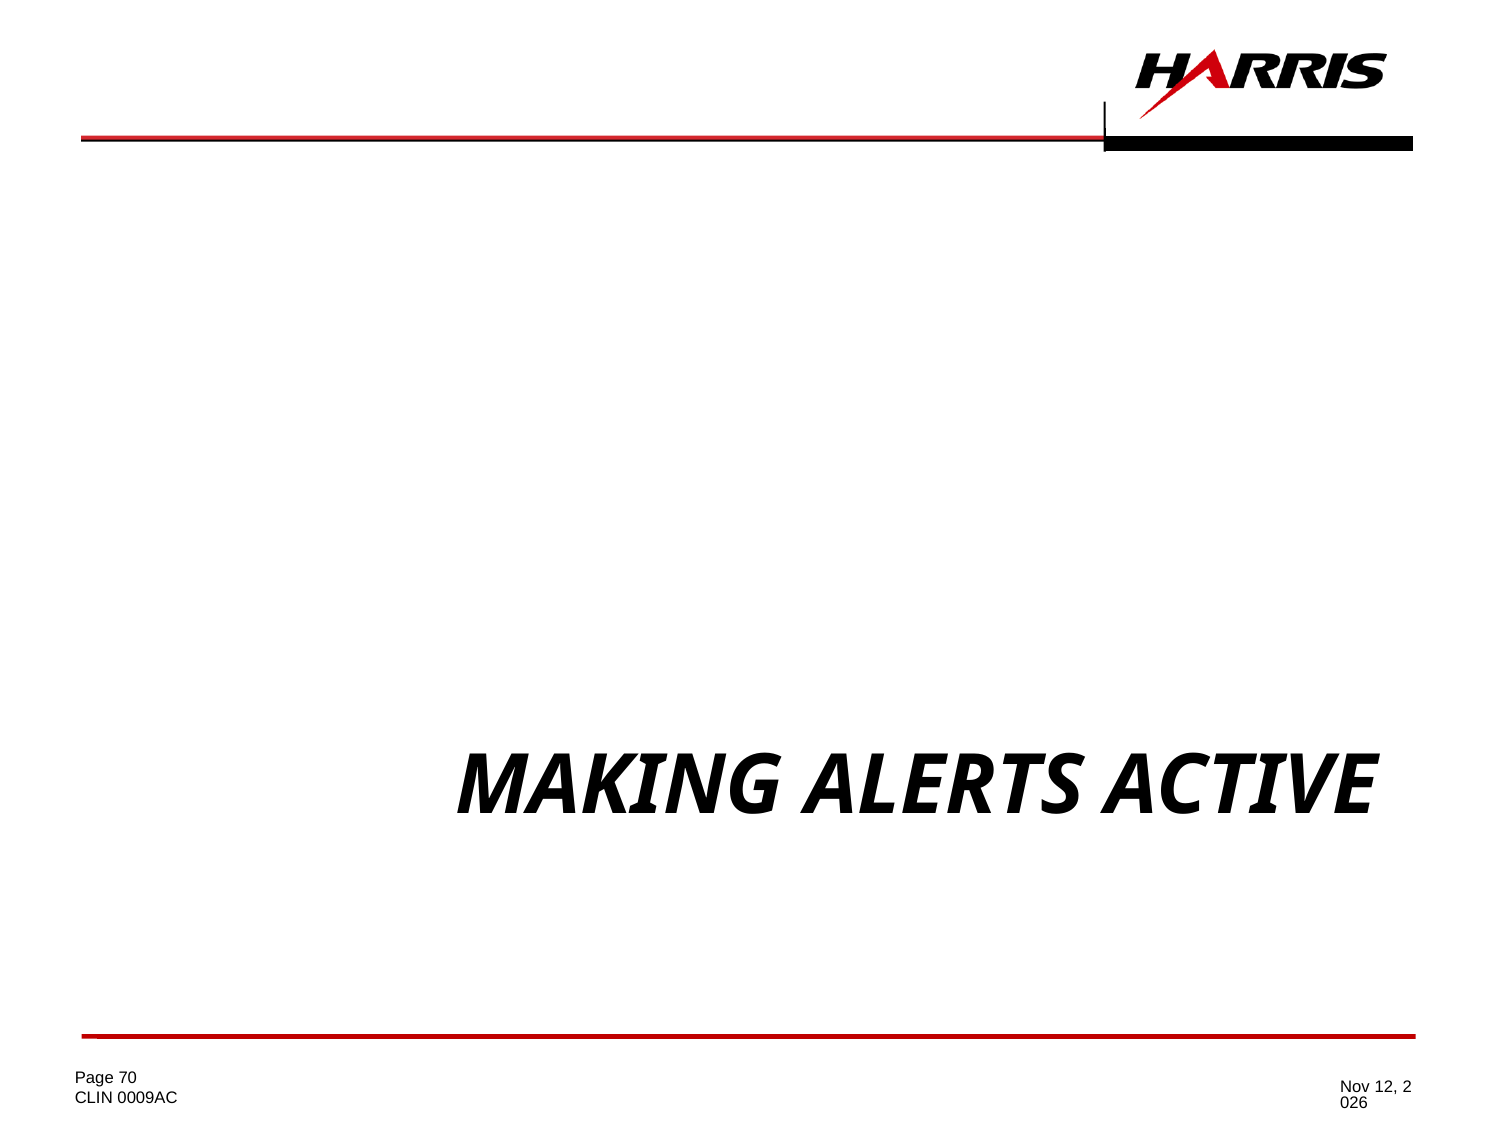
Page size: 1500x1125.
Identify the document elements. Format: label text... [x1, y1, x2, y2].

slide_number 6-Oct-14 [1324, 1063, 1435, 1108]
title Making Alerts Active [118, 722, 1394, 947]
picture [1135, 49, 1387, 119]
